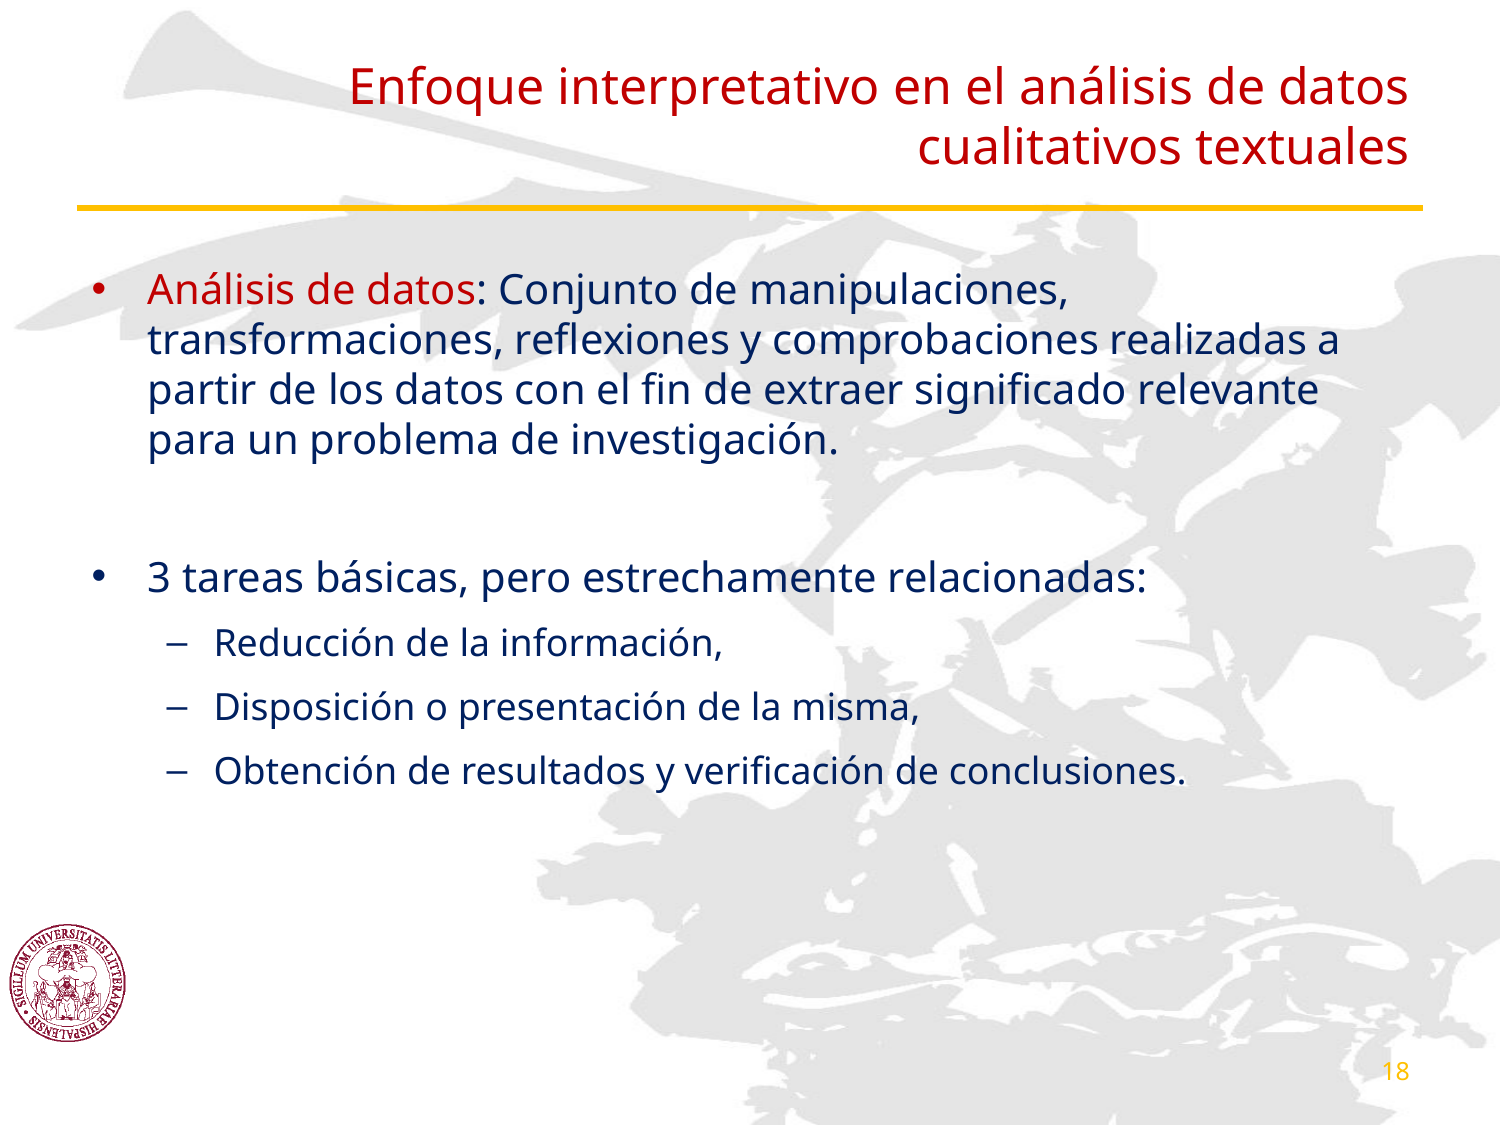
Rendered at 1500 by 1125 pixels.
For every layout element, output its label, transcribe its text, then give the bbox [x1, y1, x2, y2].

title Enfoque interpretativo en el análisis de datos cualitativos textuales [88, 45, 1425, 185]
picture [0, 0, 1500, 1125]
list Análisis de datos: Conjunto de manipulaciones, transformaciones, reflexiones y comprobaciones realizadas a partir de los datos con el fin de extraer significado relevante para un problema de investigación. 3 tareas básicas, pero estrechamente relacionadas: Reducción de la información, Disposición o presentación de la misma, Obtención de resultados y verificación de conclusiones. [76, 255, 1427, 998]
slide_number 18 [1074, 1042, 1425, 1103]
